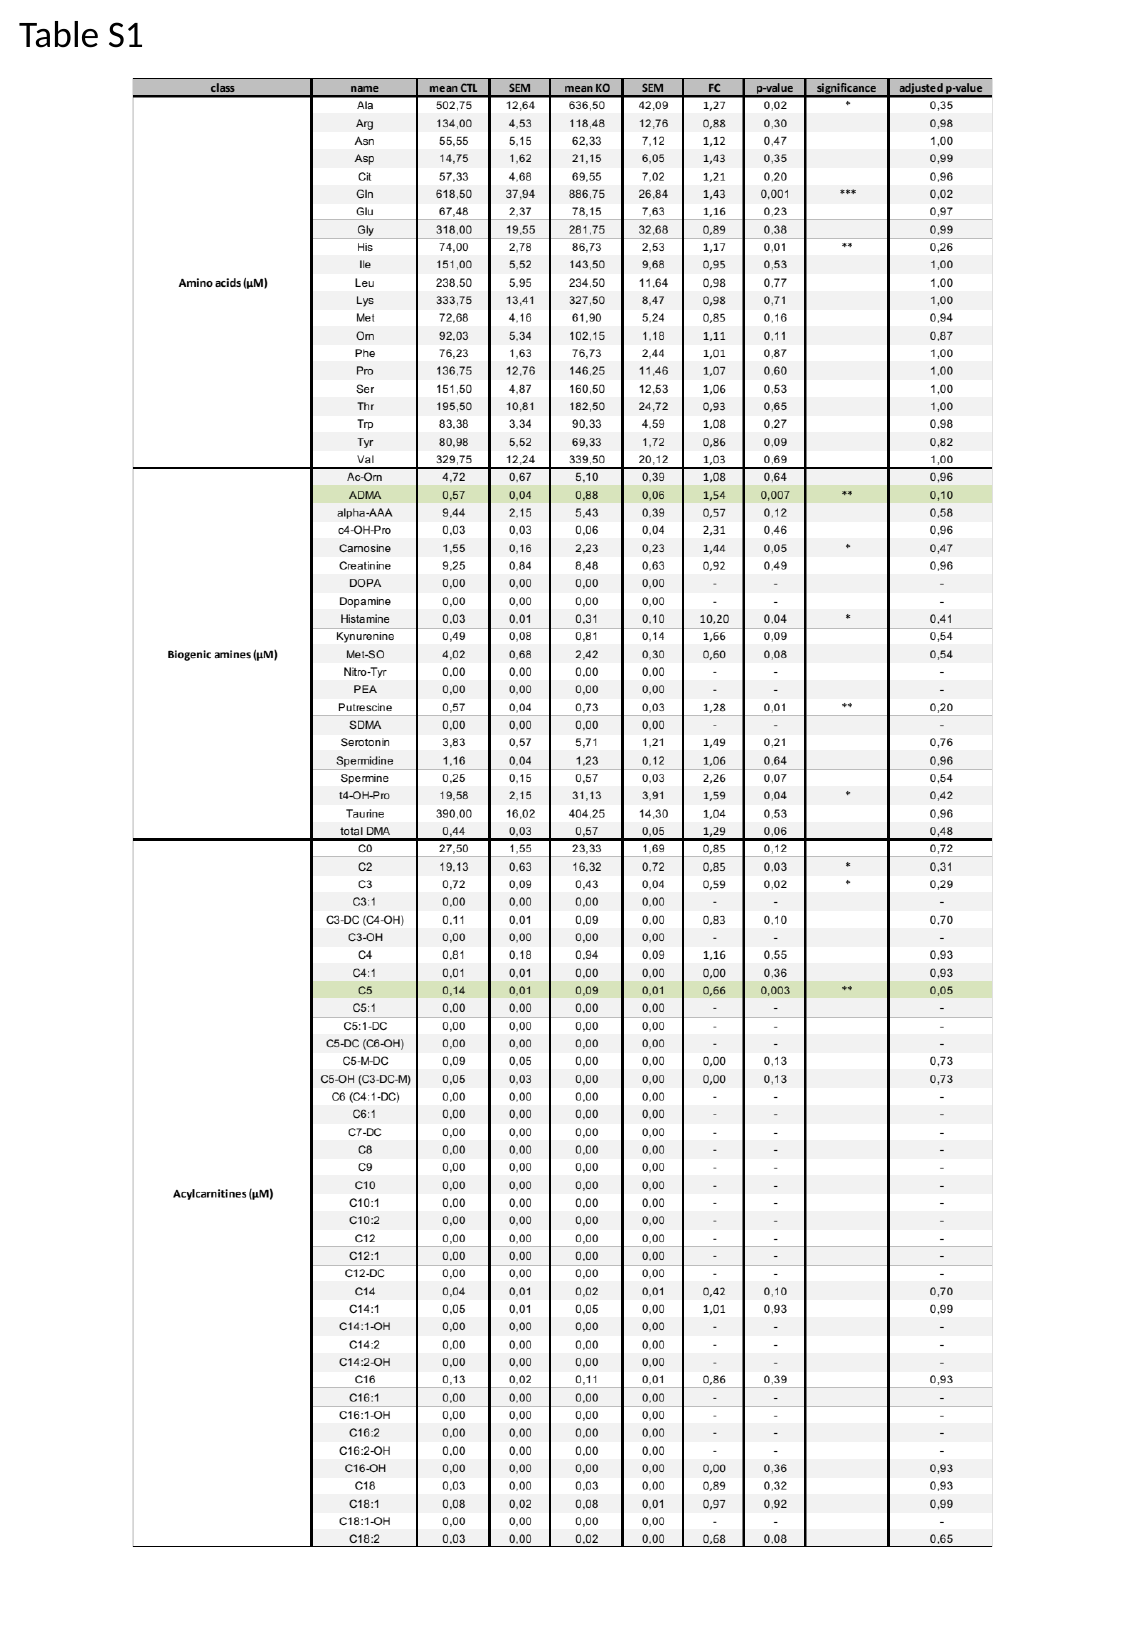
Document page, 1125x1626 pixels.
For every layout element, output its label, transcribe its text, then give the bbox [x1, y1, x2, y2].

picture [132, 78, 993, 1547]
text_box Table S1 [4, 3, 160, 63]
